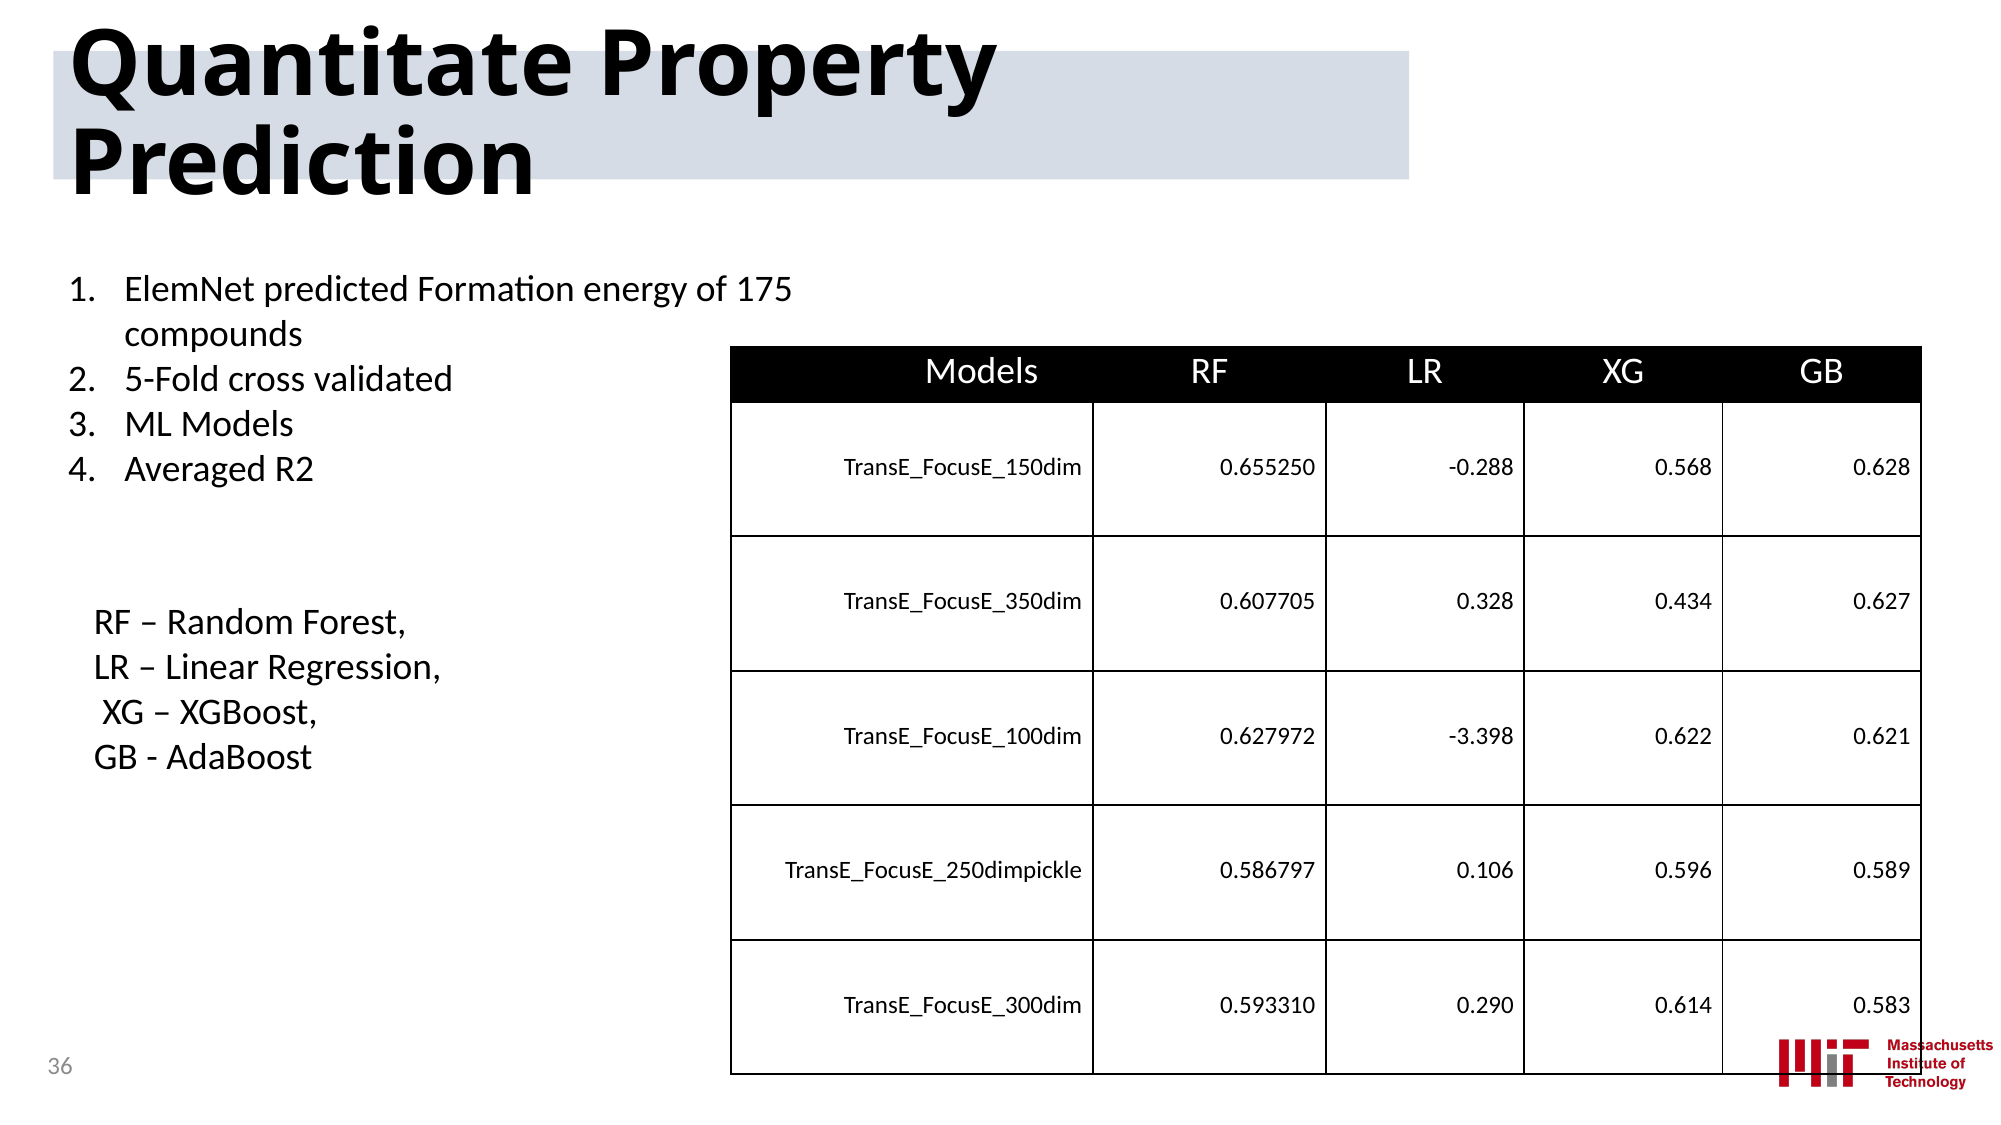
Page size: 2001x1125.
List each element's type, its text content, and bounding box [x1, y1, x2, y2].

table_cell 0.596 [1525, 806, 1722, 939]
text_box ElemNet predicted Formation energy of 175 compounds 5-Fold cross validated ML Models Averaged R2 [53, 256, 874, 497]
table_cell 0.622 [1525, 672, 1722, 804]
table_cell 0.627 [1723, 537, 1920, 670]
table_header [732, 347, 870, 401]
table_cell -3.398 [1327, 672, 1523, 804]
table_header LR [1327, 347, 1523, 401]
table_header RF [1094, 347, 1325, 401]
table_cell 0.589 [1723, 806, 1920, 939]
table_cell 0.434 [1525, 537, 1722, 670]
table_header Models [871, 347, 1092, 401]
table_cell TransE_FocusE_350dim [732, 537, 1092, 670]
table_cell 0.586797 [1094, 806, 1325, 939]
text_box RF – Random Forest, LR – Linear Regression, XG – XGBoost, GB - AdaBoost [79, 589, 483, 785]
table_cell 0.328 [1327, 537, 1523, 670]
table_cell 0.106 [1327, 806, 1523, 939]
table_cell TransE_FocusE_150dim [732, 403, 1092, 535]
slide_number 36 [32, 1034, 483, 1095]
table_cell 0.614 [1525, 941, 1722, 1073]
table_cell TransE_FocusE_300dim [732, 941, 1092, 1073]
picture [1778, 1004, 1994, 1125]
table_cell TransE_FocusE_100dim [732, 672, 1092, 804]
table_cell 0.568 [1525, 403, 1722, 535]
table_cell -0.288 [1327, 403, 1523, 535]
table_cell 0.628 [1723, 403, 1920, 535]
table_cell 0.607705 [1094, 537, 1325, 670]
table_header GB [1723, 347, 1920, 401]
table_cell 0.621 [1723, 672, 1920, 804]
table_header XG [1525, 347, 1722, 401]
table_cell TransE_FocusE_250dimpickle [732, 806, 1092, 939]
table_cell 0.290 [1327, 941, 1523, 1073]
table_cell 0.655250 [1094, 403, 1325, 535]
title Quantitate Property Prediction [53, 50, 1410, 180]
table_cell 0.627972 [1094, 672, 1325, 804]
table_cell 0.583 [1723, 941, 1920, 1073]
table_cell 0.593310 [1094, 941, 1325, 1073]
